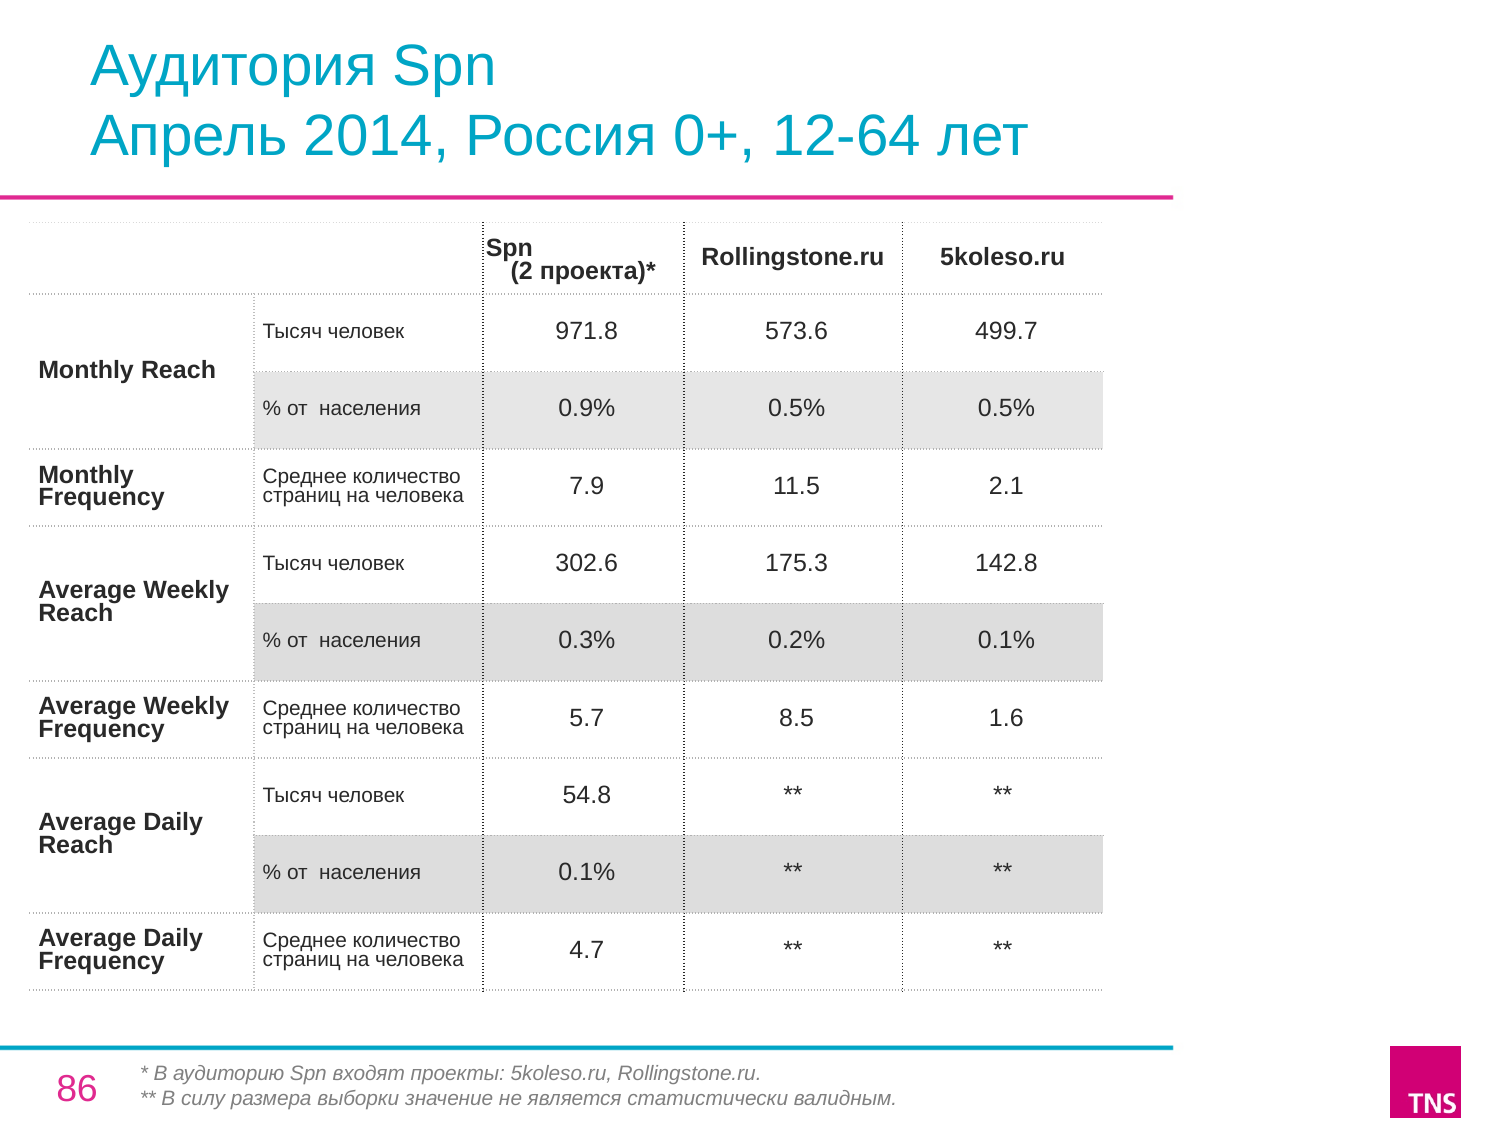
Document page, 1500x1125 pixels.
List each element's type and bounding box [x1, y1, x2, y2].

title [74, 8, 1476, 187]
text_box [124, 1052, 1463, 1117]
picture [0, 0, 1500, 1125]
slide_number [40, 1055, 392, 1125]
table_cell [29, 294, 1103, 990]
table_header [29, 223, 1103, 294]
